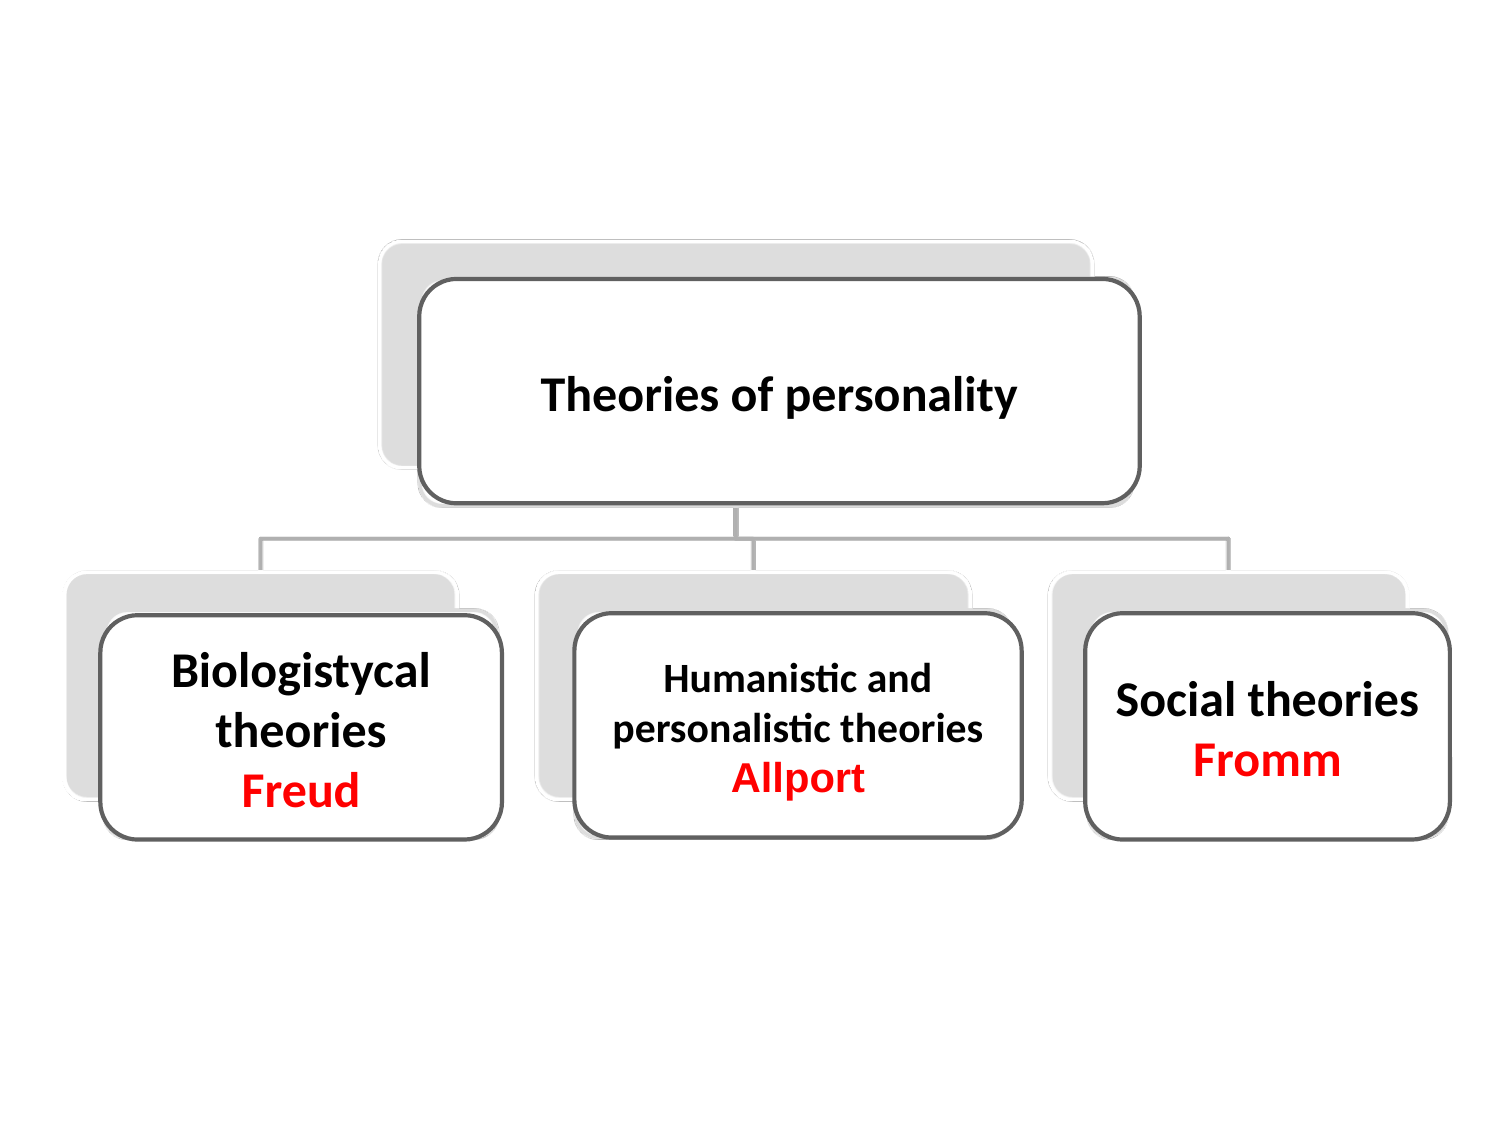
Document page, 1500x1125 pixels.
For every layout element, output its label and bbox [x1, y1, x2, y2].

text_box [62, 0, 1451, 1080]
